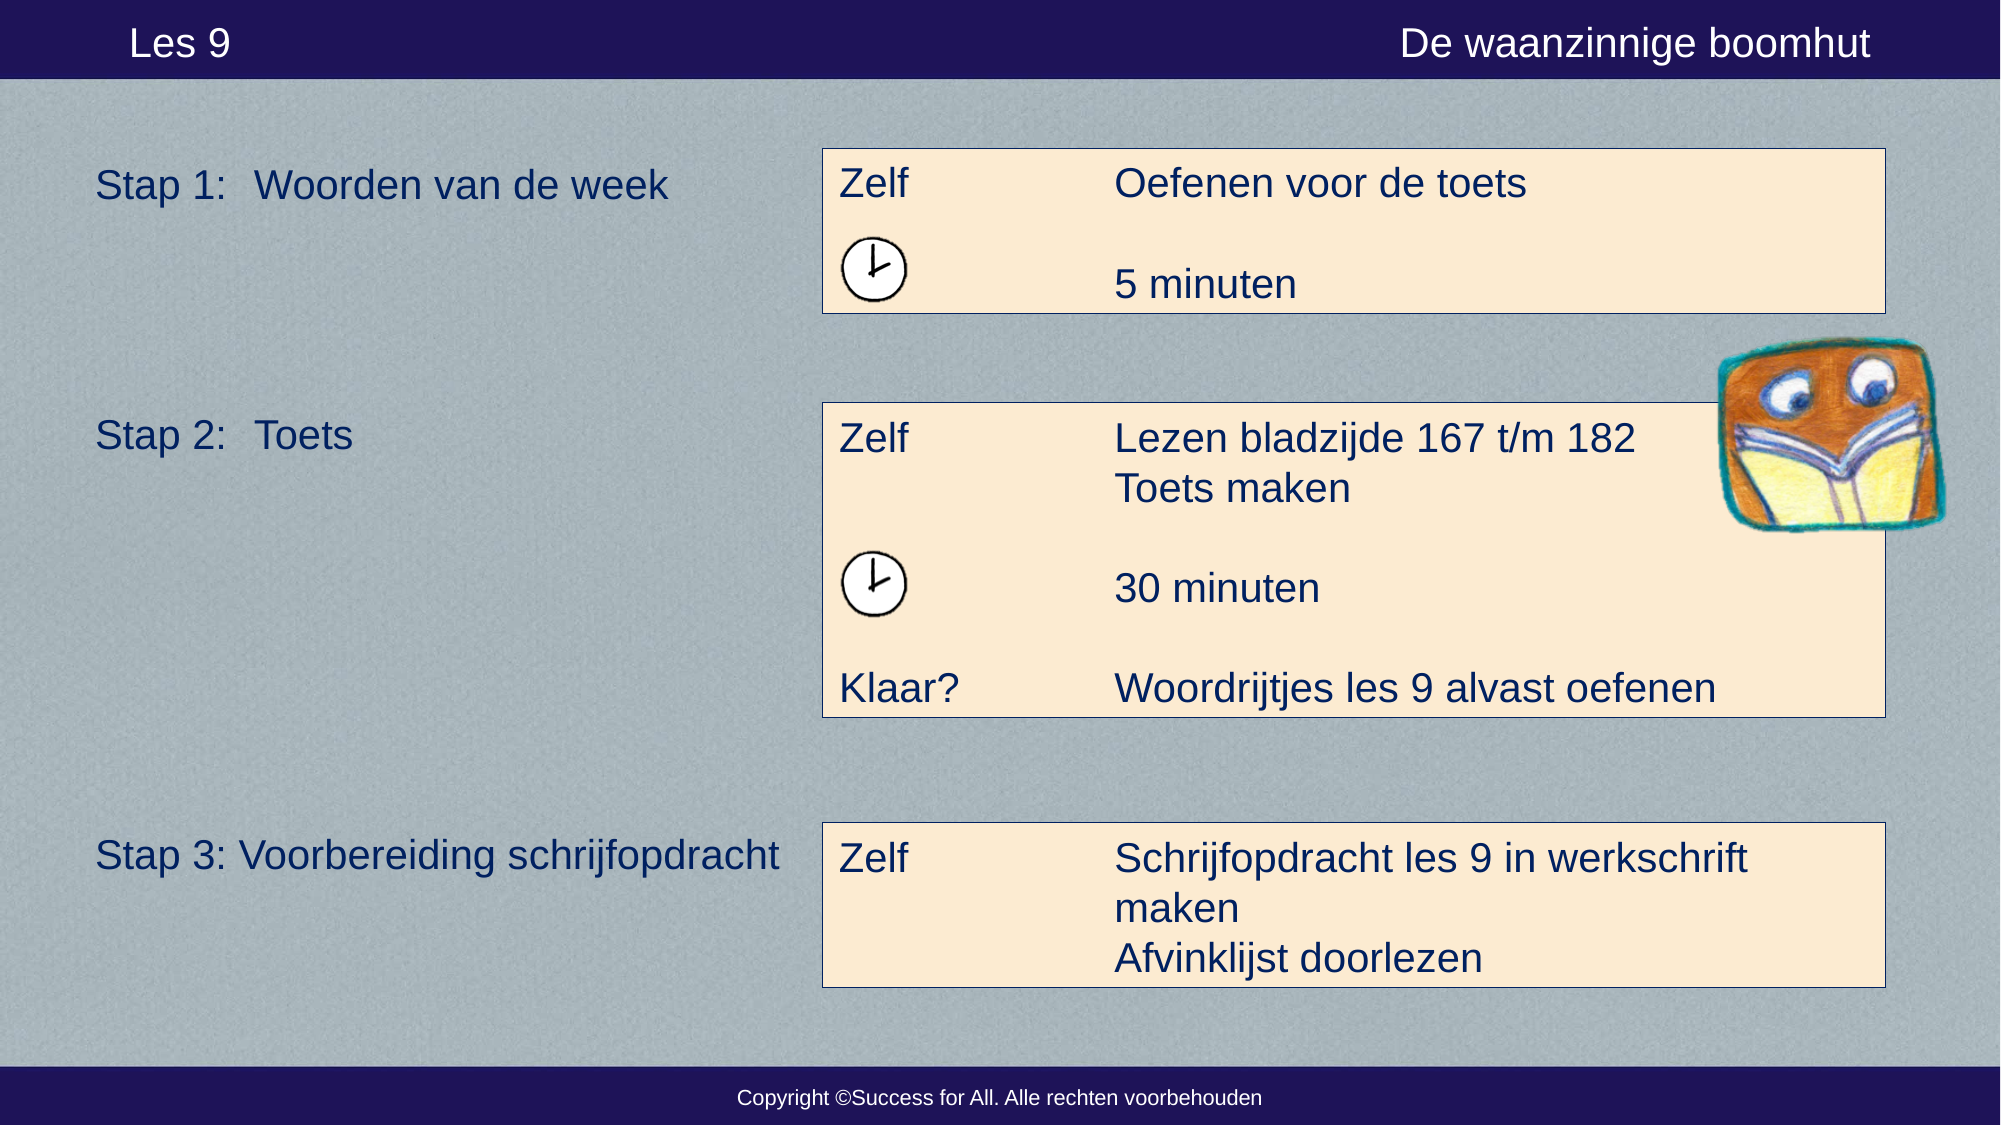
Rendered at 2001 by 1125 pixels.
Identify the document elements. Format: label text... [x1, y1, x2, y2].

picture [0, 0, 2001, 1125]
text_box De waanzinnige boomhut [999, 8, 1886, 73]
text_box Zelf Schrijfopdracht les 9 in werkschrift maken Afvinklijst doorlezen [822, 822, 1886, 988]
text_box Zelf Oefenen voor de toets 5 minuten [822, 148, 1886, 314]
text_box Copyright ©Success for All. Alle rechten voorbehouden [0, 1076, 2000, 1125]
text_box Zelf Lezen bladzijde 167 t/m 182 Toets maken 30 minuten Klaar? Woordrijtjes les 9 alvast oefenen [822, 402, 1886, 718]
text_box Stap 1: Woorden van de week Stap 2: Toets [80, 150, 873, 766]
text_box Les 9 [114, 8, 354, 73]
text_box Stap 3: Voorbereiding schrijfopdracht [80, 820, 1081, 886]
